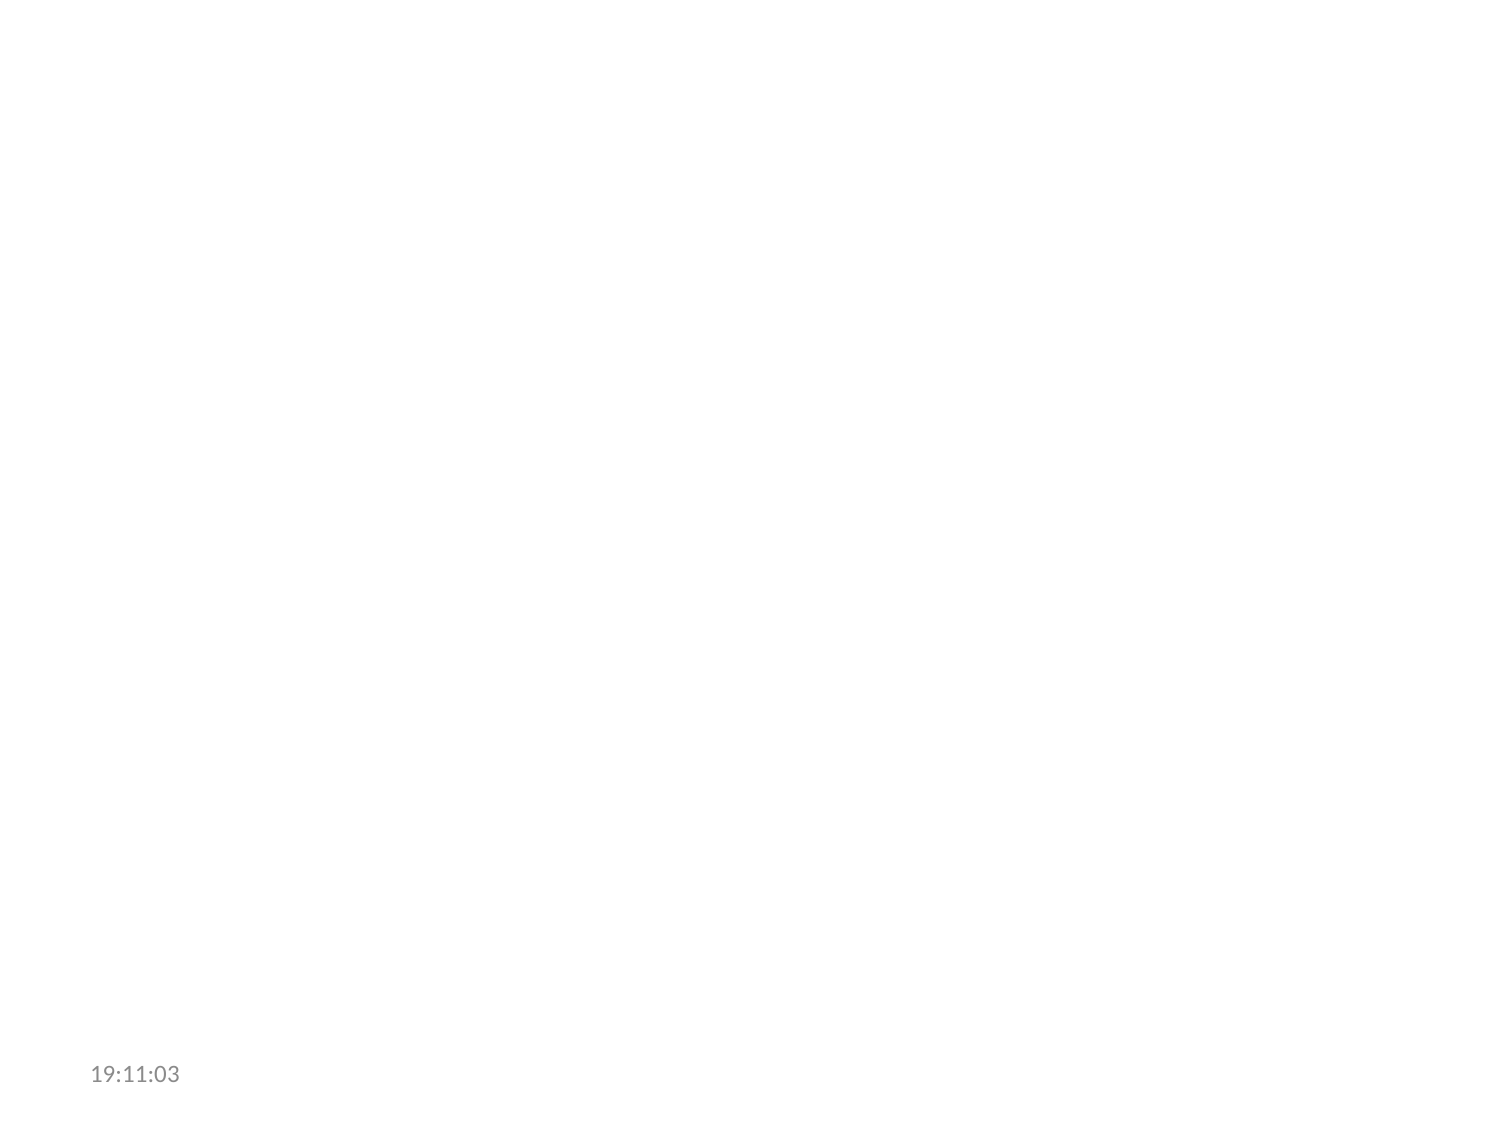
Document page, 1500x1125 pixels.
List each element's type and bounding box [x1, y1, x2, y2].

slide_number [75, 1042, 425, 1103]
